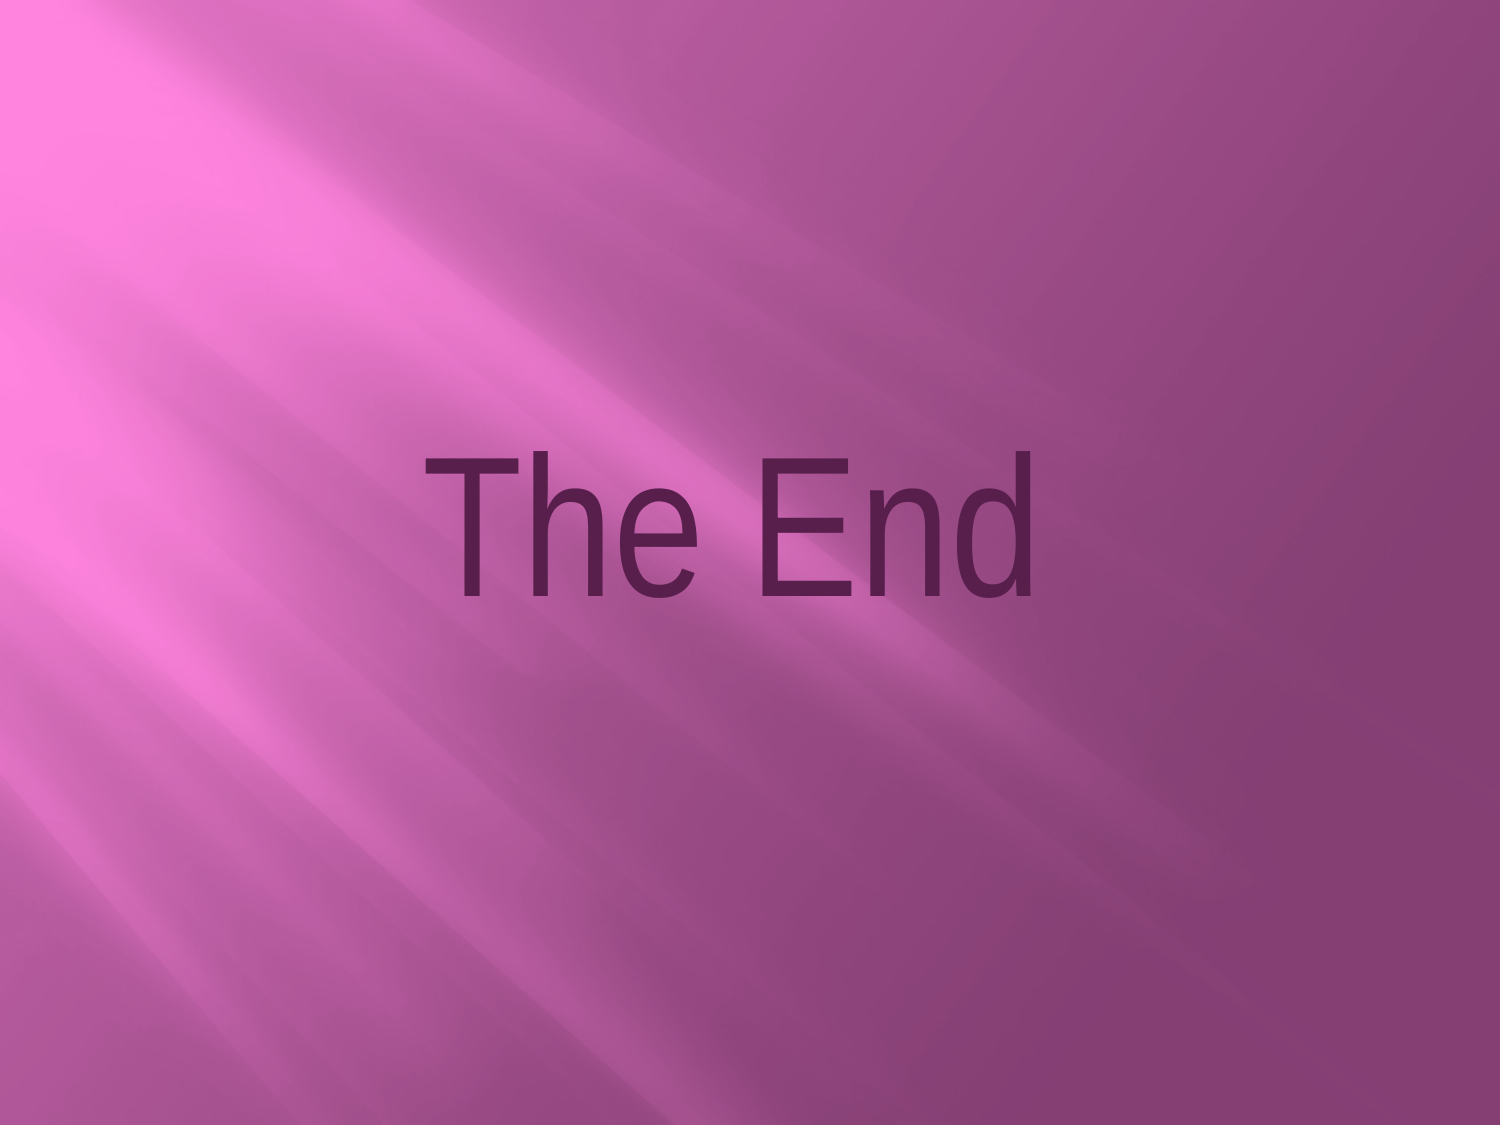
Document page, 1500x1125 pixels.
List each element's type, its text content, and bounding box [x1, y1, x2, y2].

text_box The End [407, 388, 1500, 884]
